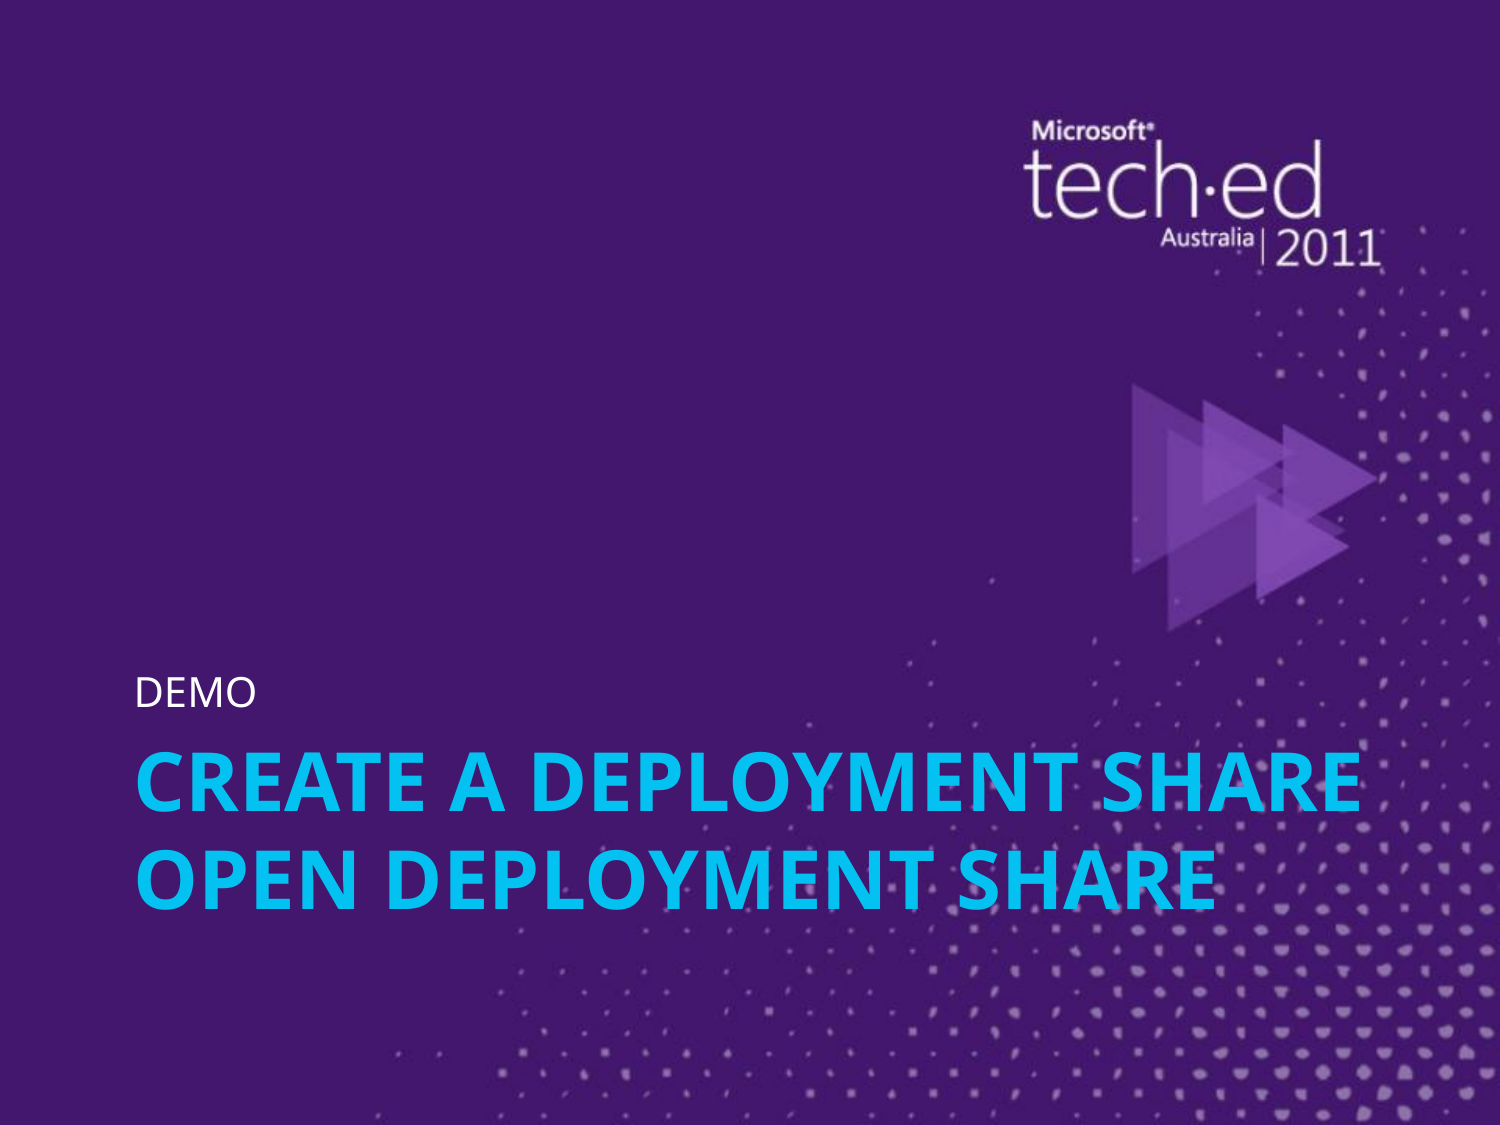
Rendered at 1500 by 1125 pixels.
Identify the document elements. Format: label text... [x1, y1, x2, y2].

title Create a Deployment Share Open Deployment Share [118, 723, 1394, 947]
picture [0, 0, 1500, 1125]
list DEMO [118, 476, 1394, 723]
